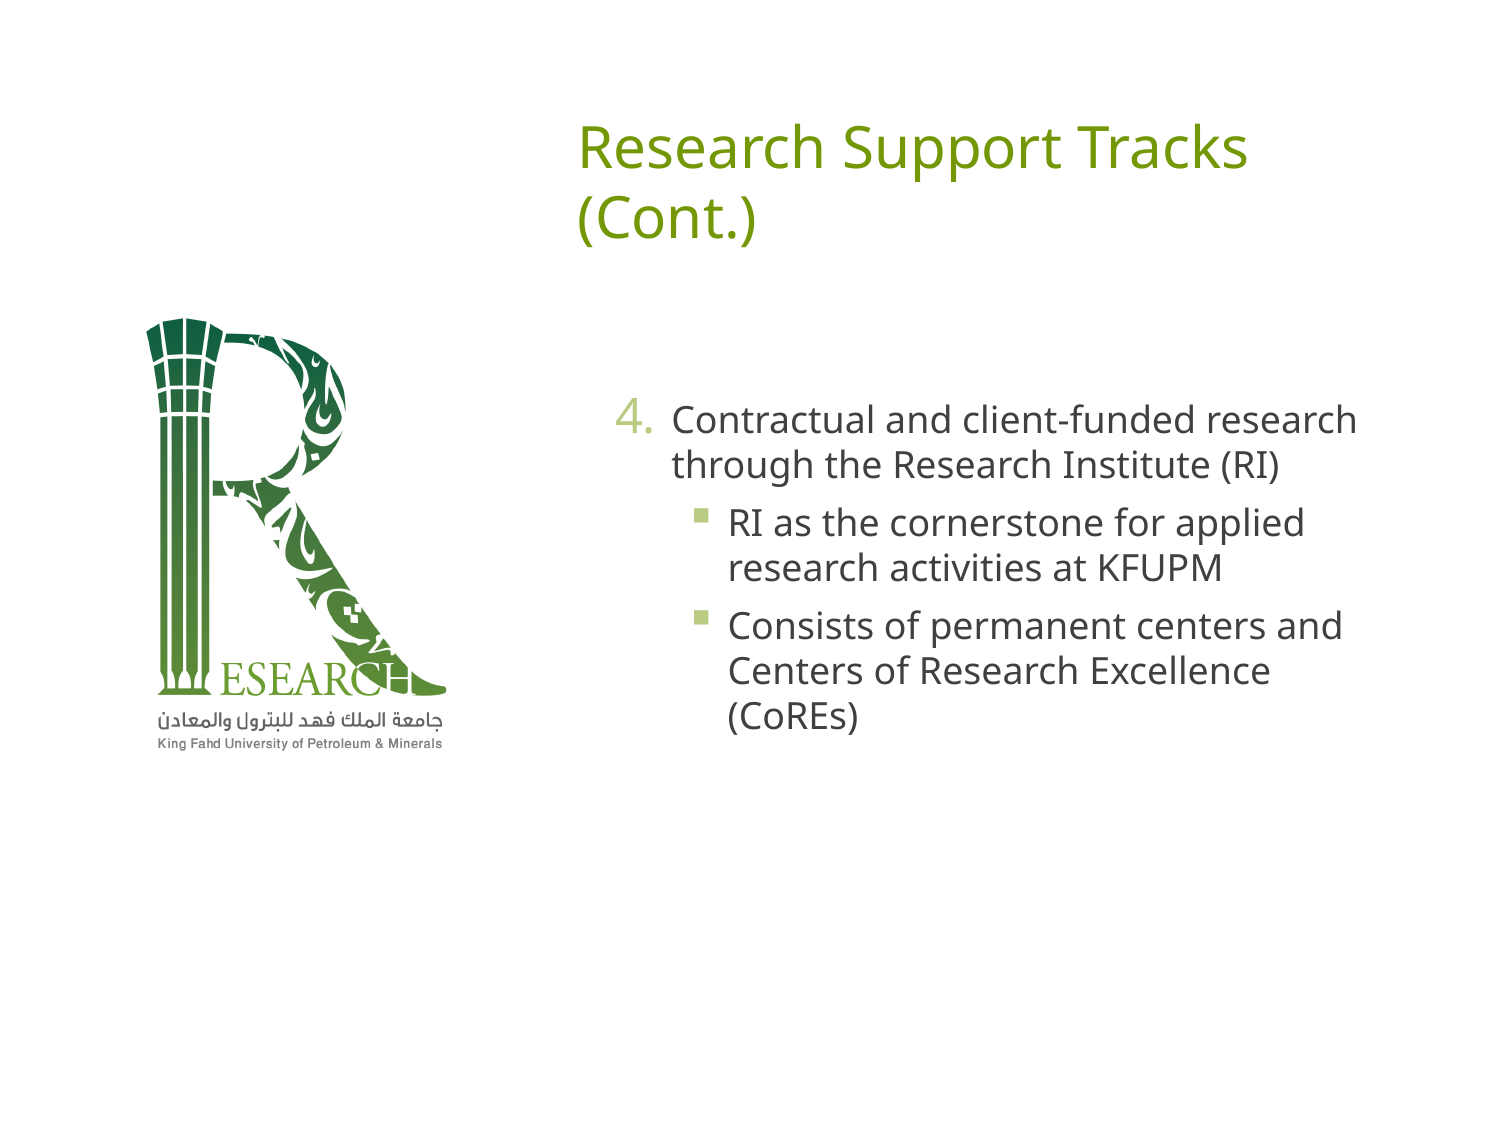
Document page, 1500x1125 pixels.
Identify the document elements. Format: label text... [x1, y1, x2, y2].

picture [137, 304, 454, 760]
list Contractual and client-funded research through the Research Institute (RI) RI as the cornerstone for applied research activities at KFUPM Consists of permanent centers and Centers of Research Excellence (CoREs) [562, 331, 1374, 1005]
title Research Support Tracks (Cont.) [562, 112, 1375, 258]
